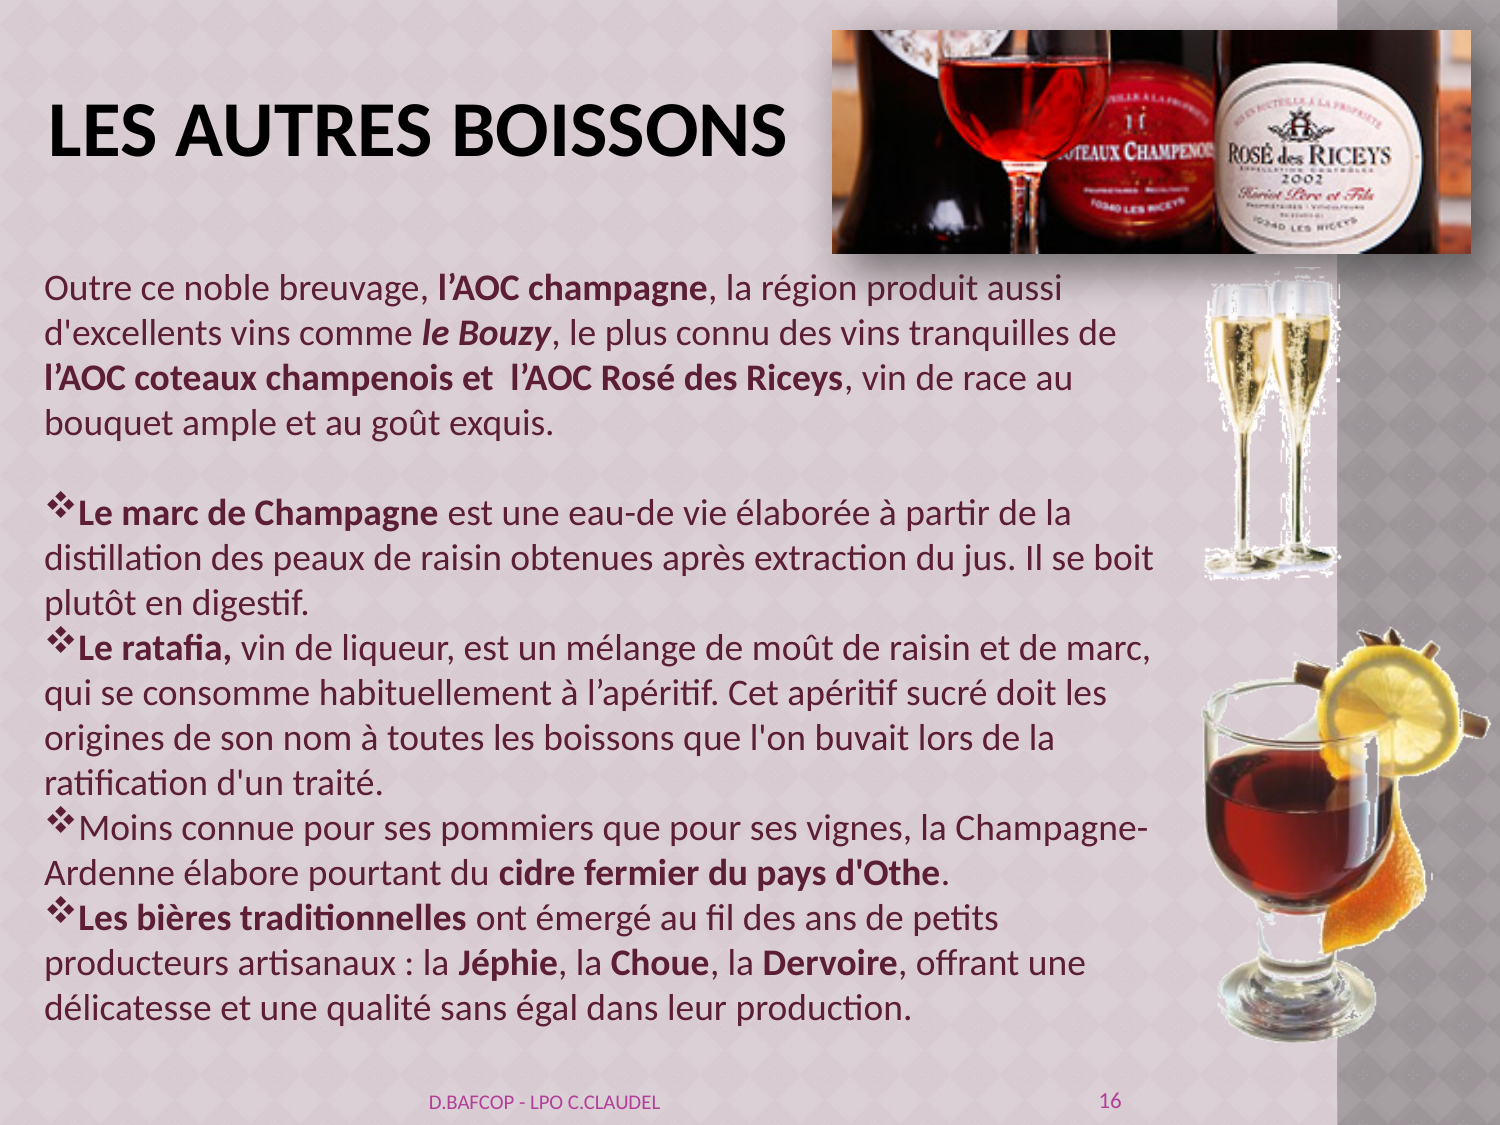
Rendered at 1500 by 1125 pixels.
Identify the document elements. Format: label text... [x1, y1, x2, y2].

footer D.BAFCOP - LPO C.CLAUDEL [75, 1075, 675, 1114]
slide_number 16 [1025, 1075, 1122, 1113]
picture [1151, 590, 1500, 1053]
picture [832, 30, 1471, 255]
picture [1174, 266, 1345, 587]
title Les autres boissons [41, 52, 818, 173]
text_box Outre ce noble breuvage, l’AOC champagne, la région produit aussi d'excellents vins comme le Bouzy, le plus connu des vins tranquilles de l’AOC coteaux champenois et l’AOC Rosé des Riceys, vin de race au bouquet ample et au goût exquis. Le marc de Champagne est une eau-de vie élaborée à partir de la distillation des peaux de raisin obtenues après extraction du jus. Il se boit plutôt en digestif. Le ratafia, vin de liqueur, est un mélange de moût de raisin et de marc, qui se consomme habituellement à l’apéritif. Cet apéritif sucré doit les origines de son nom à toutes les boissons que l'on buvait lors de la ratification d'un traité. Moins connue pour ses pommiers que pour ses vignes, la Champagne-Ardenne élabore pourtant du cidre fermier du pays d'Othe. Les bières traditionnelles ont émergé au fil des ans de petits producteurs artisanaux : la Jéphie, la Choue, la Dervoire, offrant une délicatesse et une qualité sans égal dans leur production. [29, 255, 1168, 1036]
